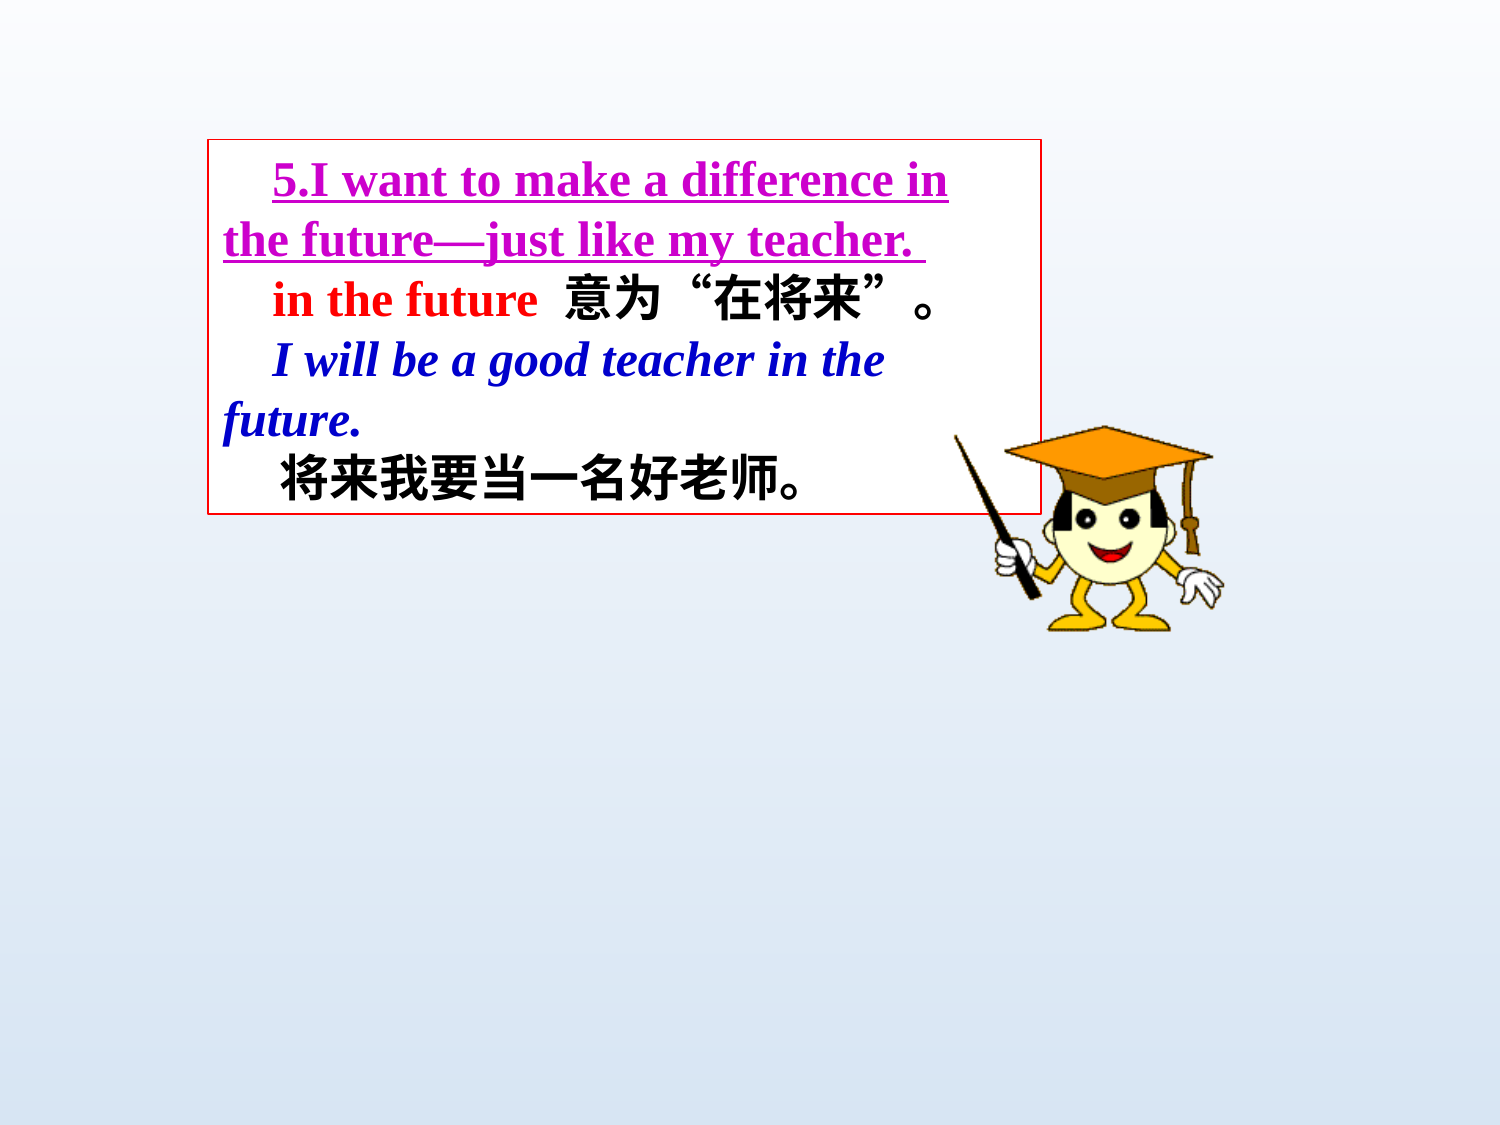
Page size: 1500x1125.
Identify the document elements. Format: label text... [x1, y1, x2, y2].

picture [934, 410, 1248, 646]
text_box 5.I want to make a difference in the future—just like my teacher. in the future 意为“在将来”。 I will be a good teacher in the future. 将来我要当一名好老师。 [207, 139, 1042, 515]
